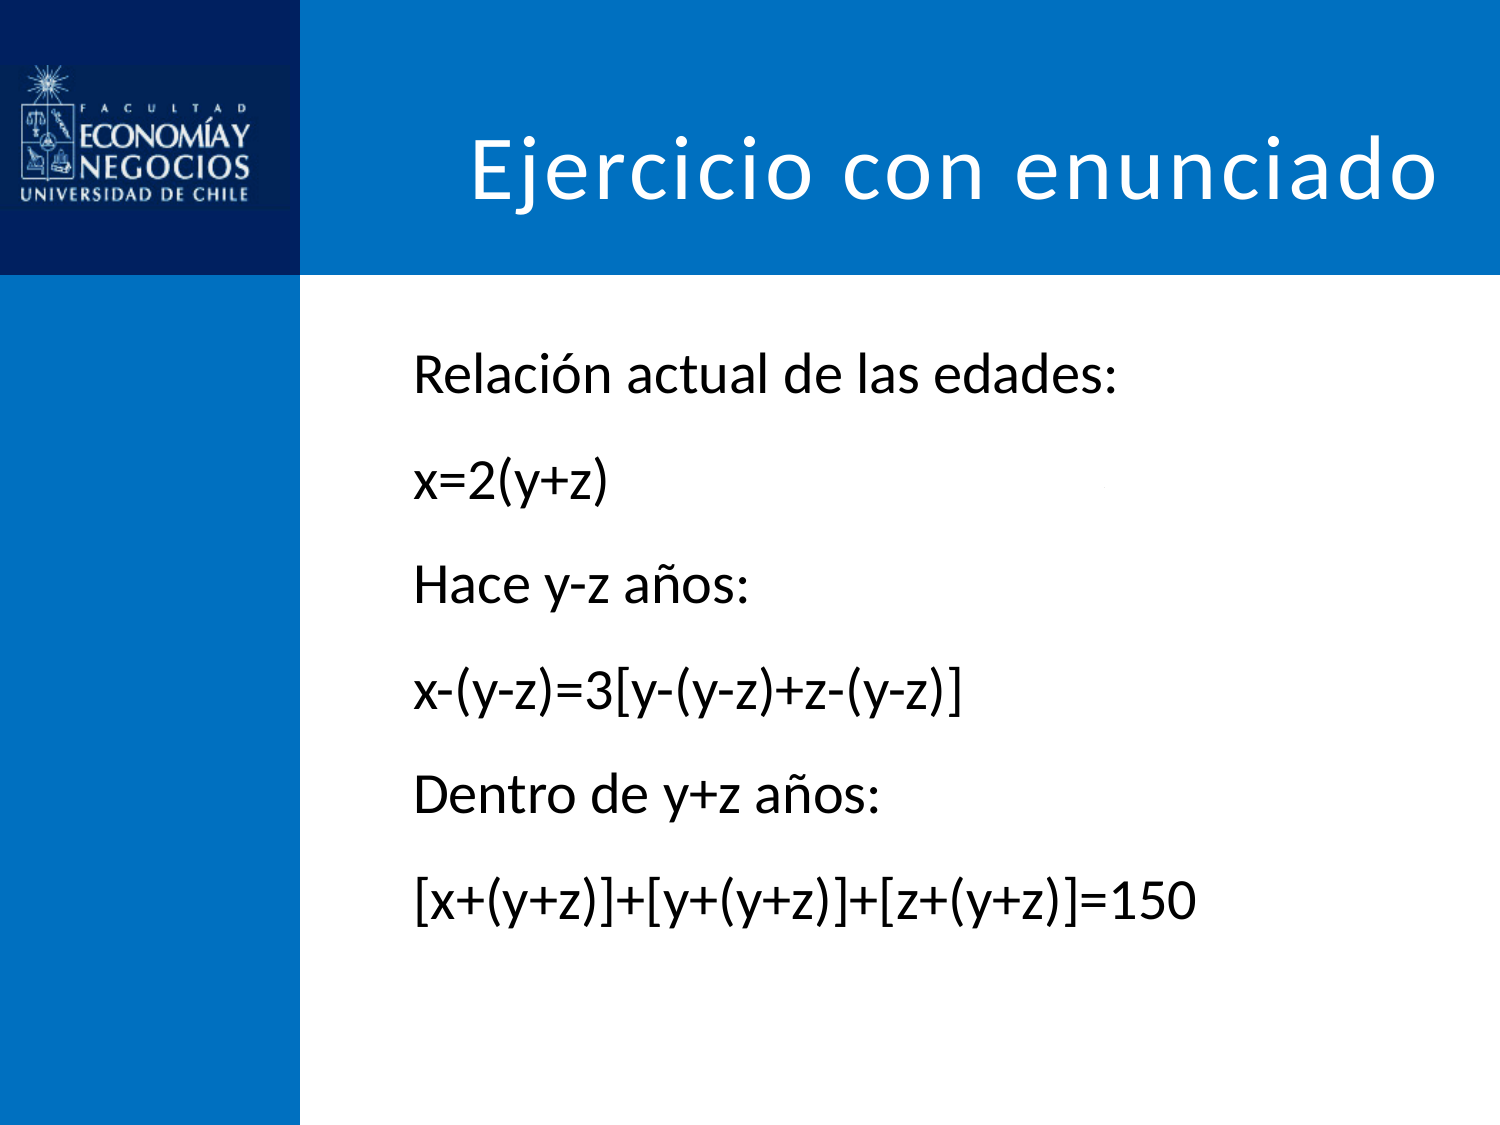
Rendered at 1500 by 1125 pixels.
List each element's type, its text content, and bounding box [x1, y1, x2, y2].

text_box Relación actual de las edades: Hace y-z años: Dentro de y+z años: [398, 328, 1450, 433]
text_box x=2(y+z) x-(y-z)=3[y-(y-z)+z-(y-z)] [x+(y+z)]+[y+(y+z)]+[z+(y+z)]=150 [398, 433, 1450, 939]
title Ejercicio con enunciado [281, 46, 1456, 279]
picture [0, 64, 290, 211]
